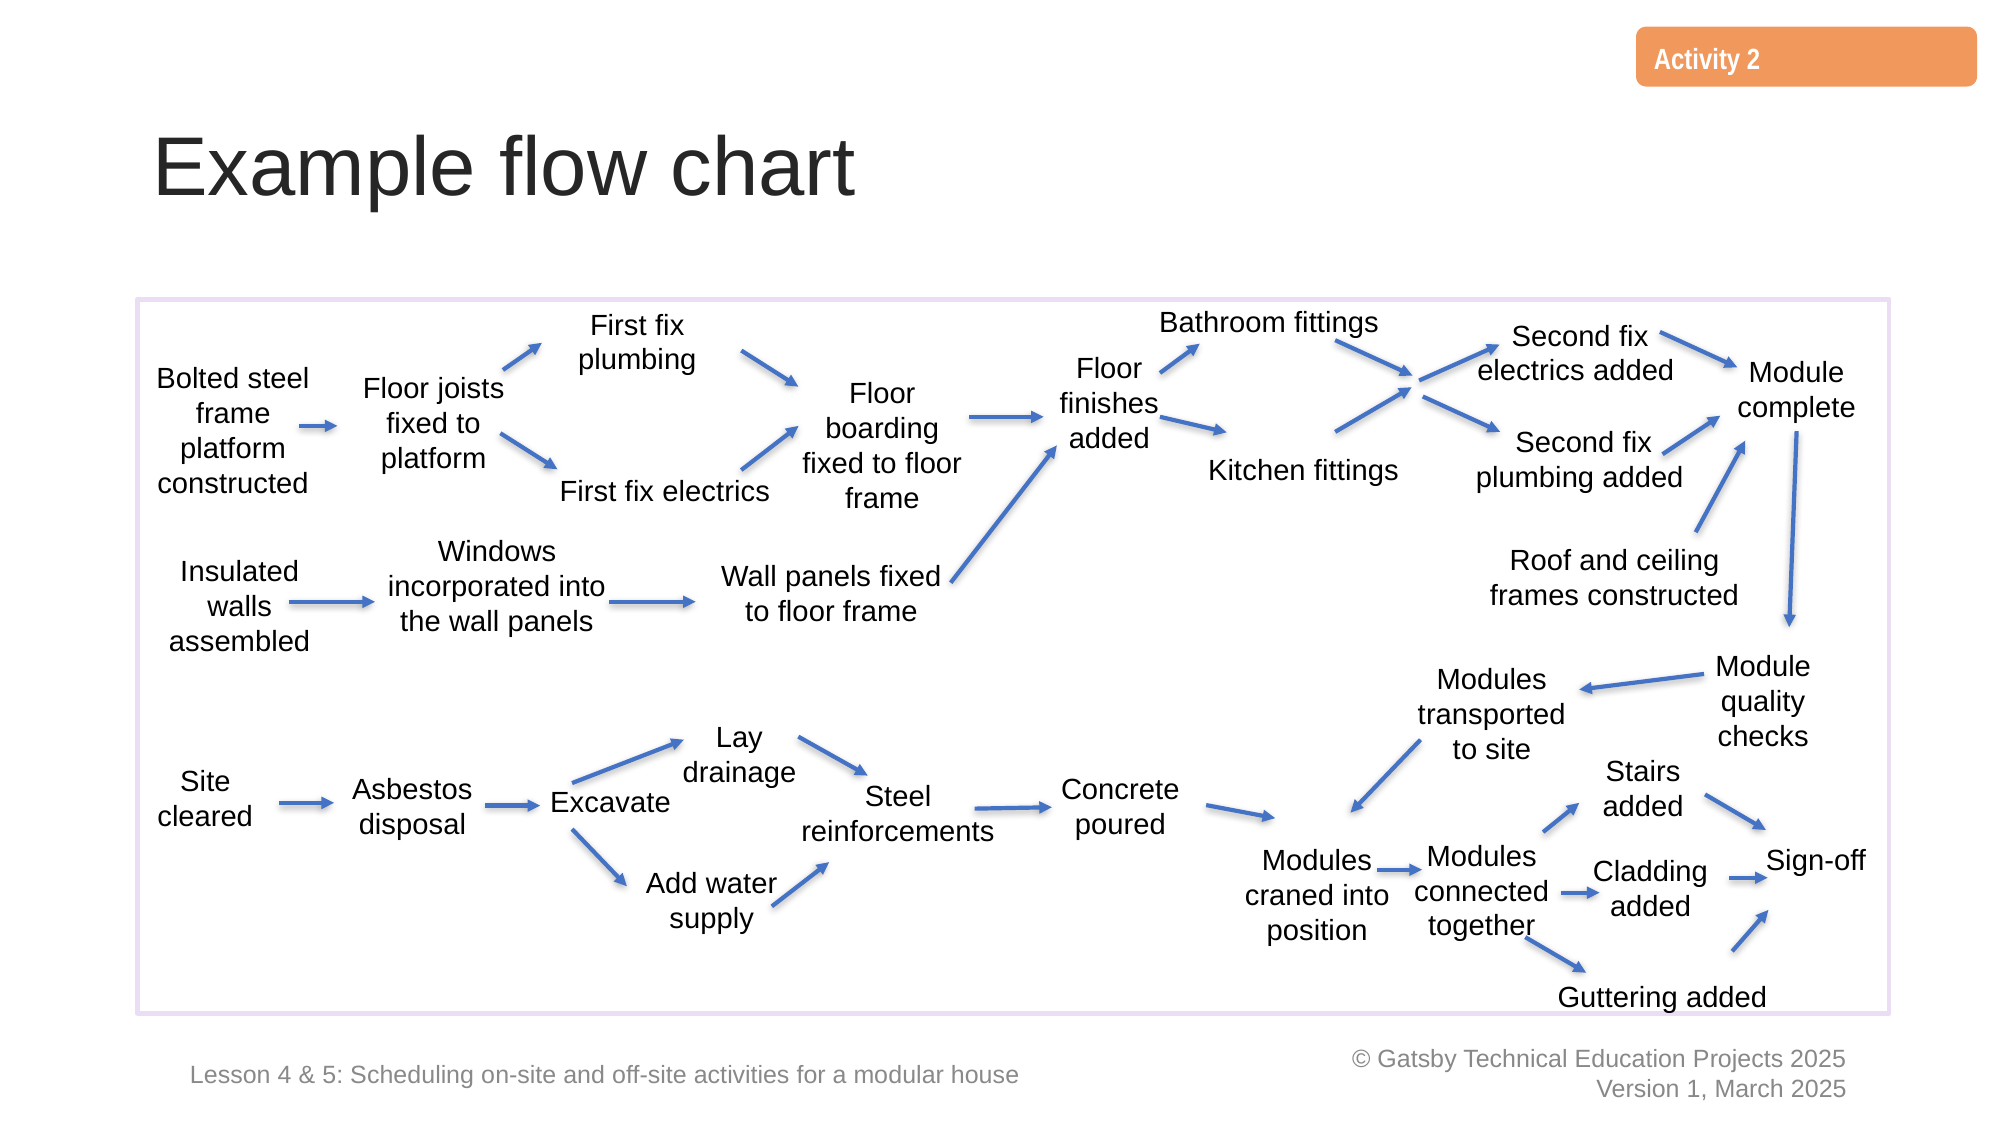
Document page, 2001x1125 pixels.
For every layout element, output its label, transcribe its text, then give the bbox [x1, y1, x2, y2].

text_box Sign-off [1748, 833, 1884, 884]
text_box Cladding added [1559, 844, 1742, 930]
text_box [1579, 678, 1705, 690]
text_box Modules transported to site [1389, 678, 1594, 773]
text_box Modules connected together [1350, 829, 1613, 950]
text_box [1350, 739, 1421, 813]
list Lesson 4 & 5: Scheduling on-site and off-site activities for a modular house [137, 1042, 1079, 1103]
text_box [1542, 802, 1580, 833]
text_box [1731, 909, 1769, 952]
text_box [128, 295, 1890, 667]
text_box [1205, 805, 1276, 819]
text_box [134, 710, 1207, 943]
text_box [1524, 936, 1587, 973]
text_box Modules craned into position [1220, 833, 1414, 954]
list [1590, 676, 1890, 1014]
title Example flow chart [137, 59, 1863, 278]
text_box Activity 2 [1636, 26, 1978, 87]
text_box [1704, 794, 1767, 831]
text_box Stairs added [1558, 744, 1728, 830]
list [137, 678, 1558, 1014]
text_box Guttering added [1520, 970, 1805, 1021]
text_box Module quality checks [1670, 678, 1856, 760]
